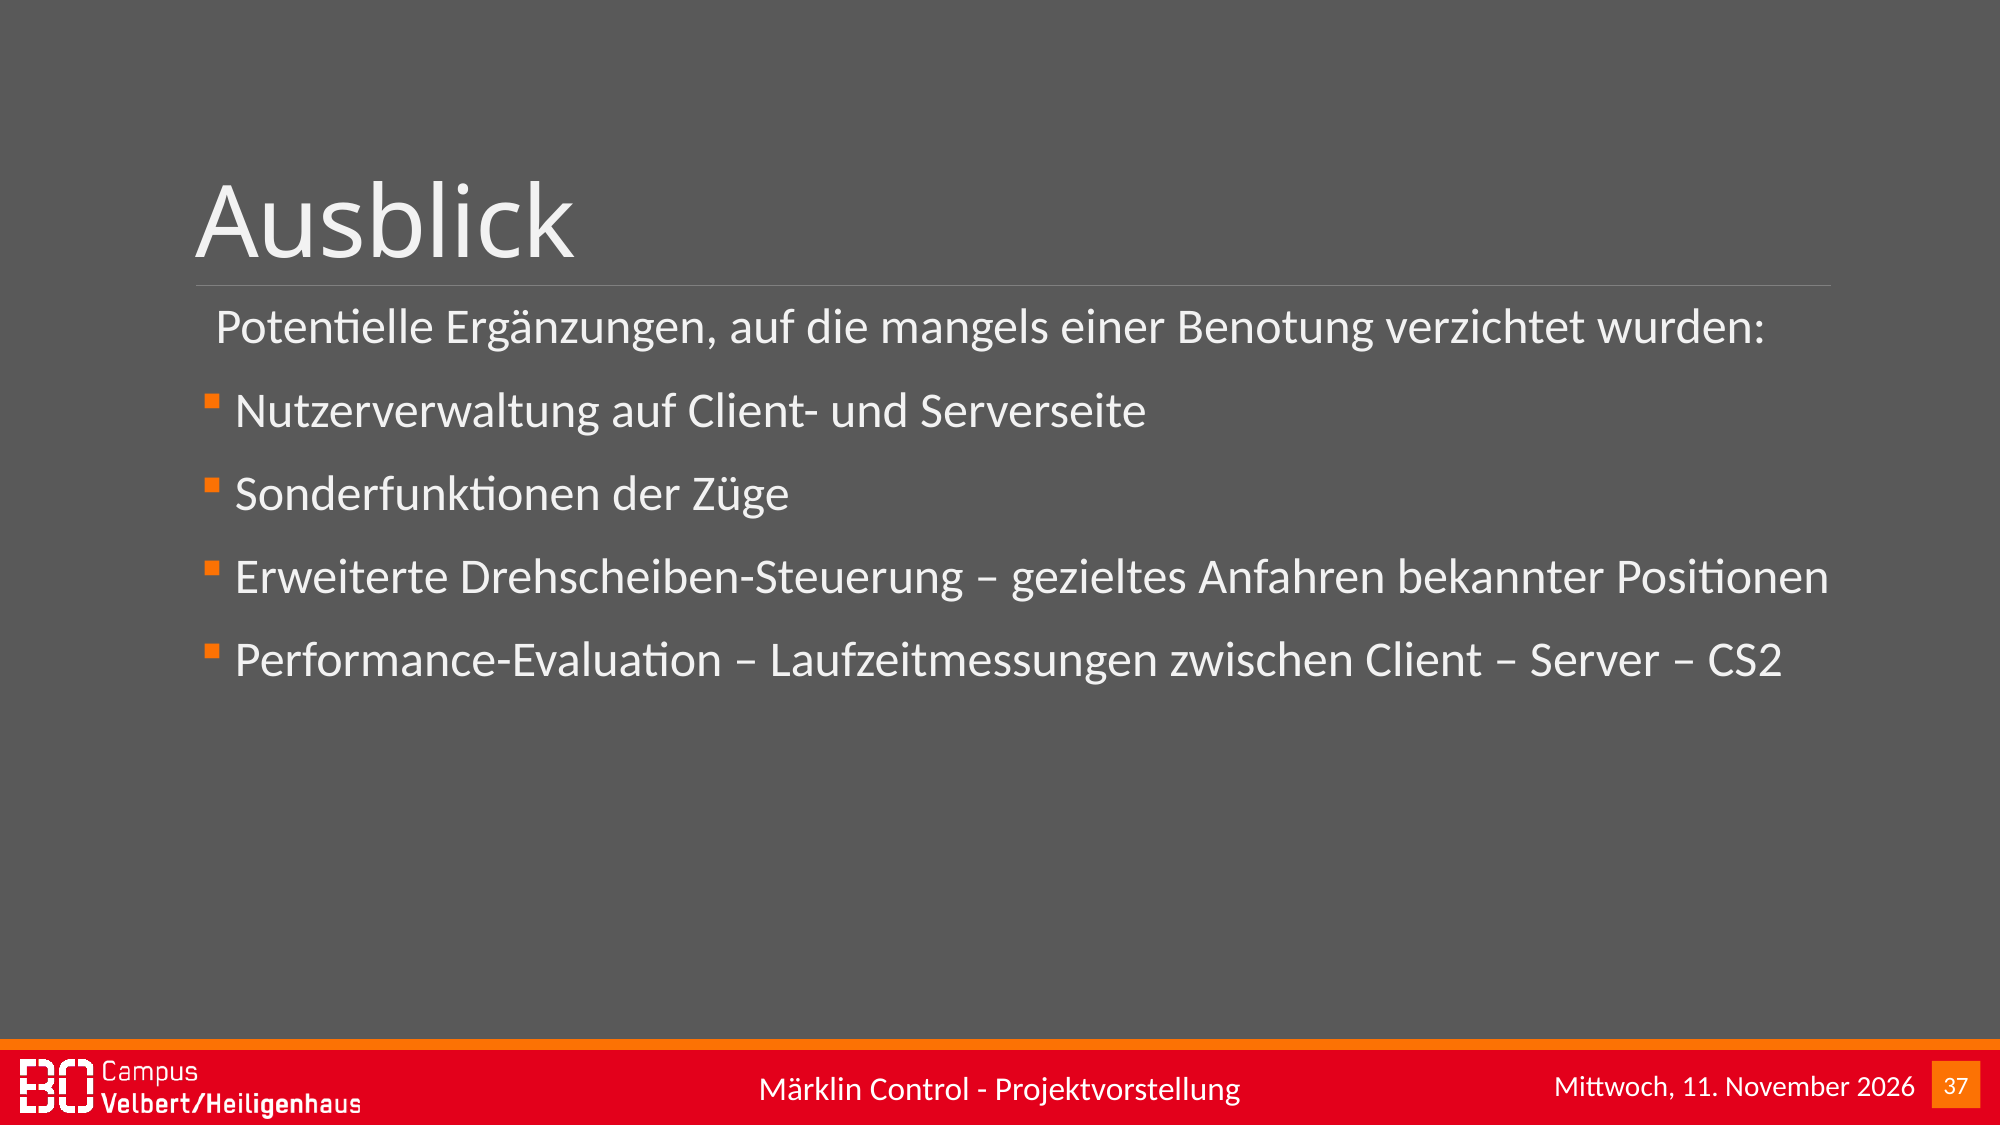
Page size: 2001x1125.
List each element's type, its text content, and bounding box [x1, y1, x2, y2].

picture [19, 1059, 94, 1113]
list Potentielle Ergänzungen, auf die mangels einer Benotung verzichtet wurden: Nutzerverwaltung auf Client- und Serverseite Sonderfunktionen der Züge Erweiterte Drehscheiben-Steuerung – gezieltes Anfahren bekannter Positionen Performance-Evaluation – Laufzeitmessungen zwischen Client – Server – CS2 [200, 293, 1851, 954]
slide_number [1525, 1054, 1931, 1115]
slide_number 37 [1931, 1060, 1981, 1109]
picture [101, 1057, 365, 1120]
title Ausblick [180, 47, 1830, 285]
